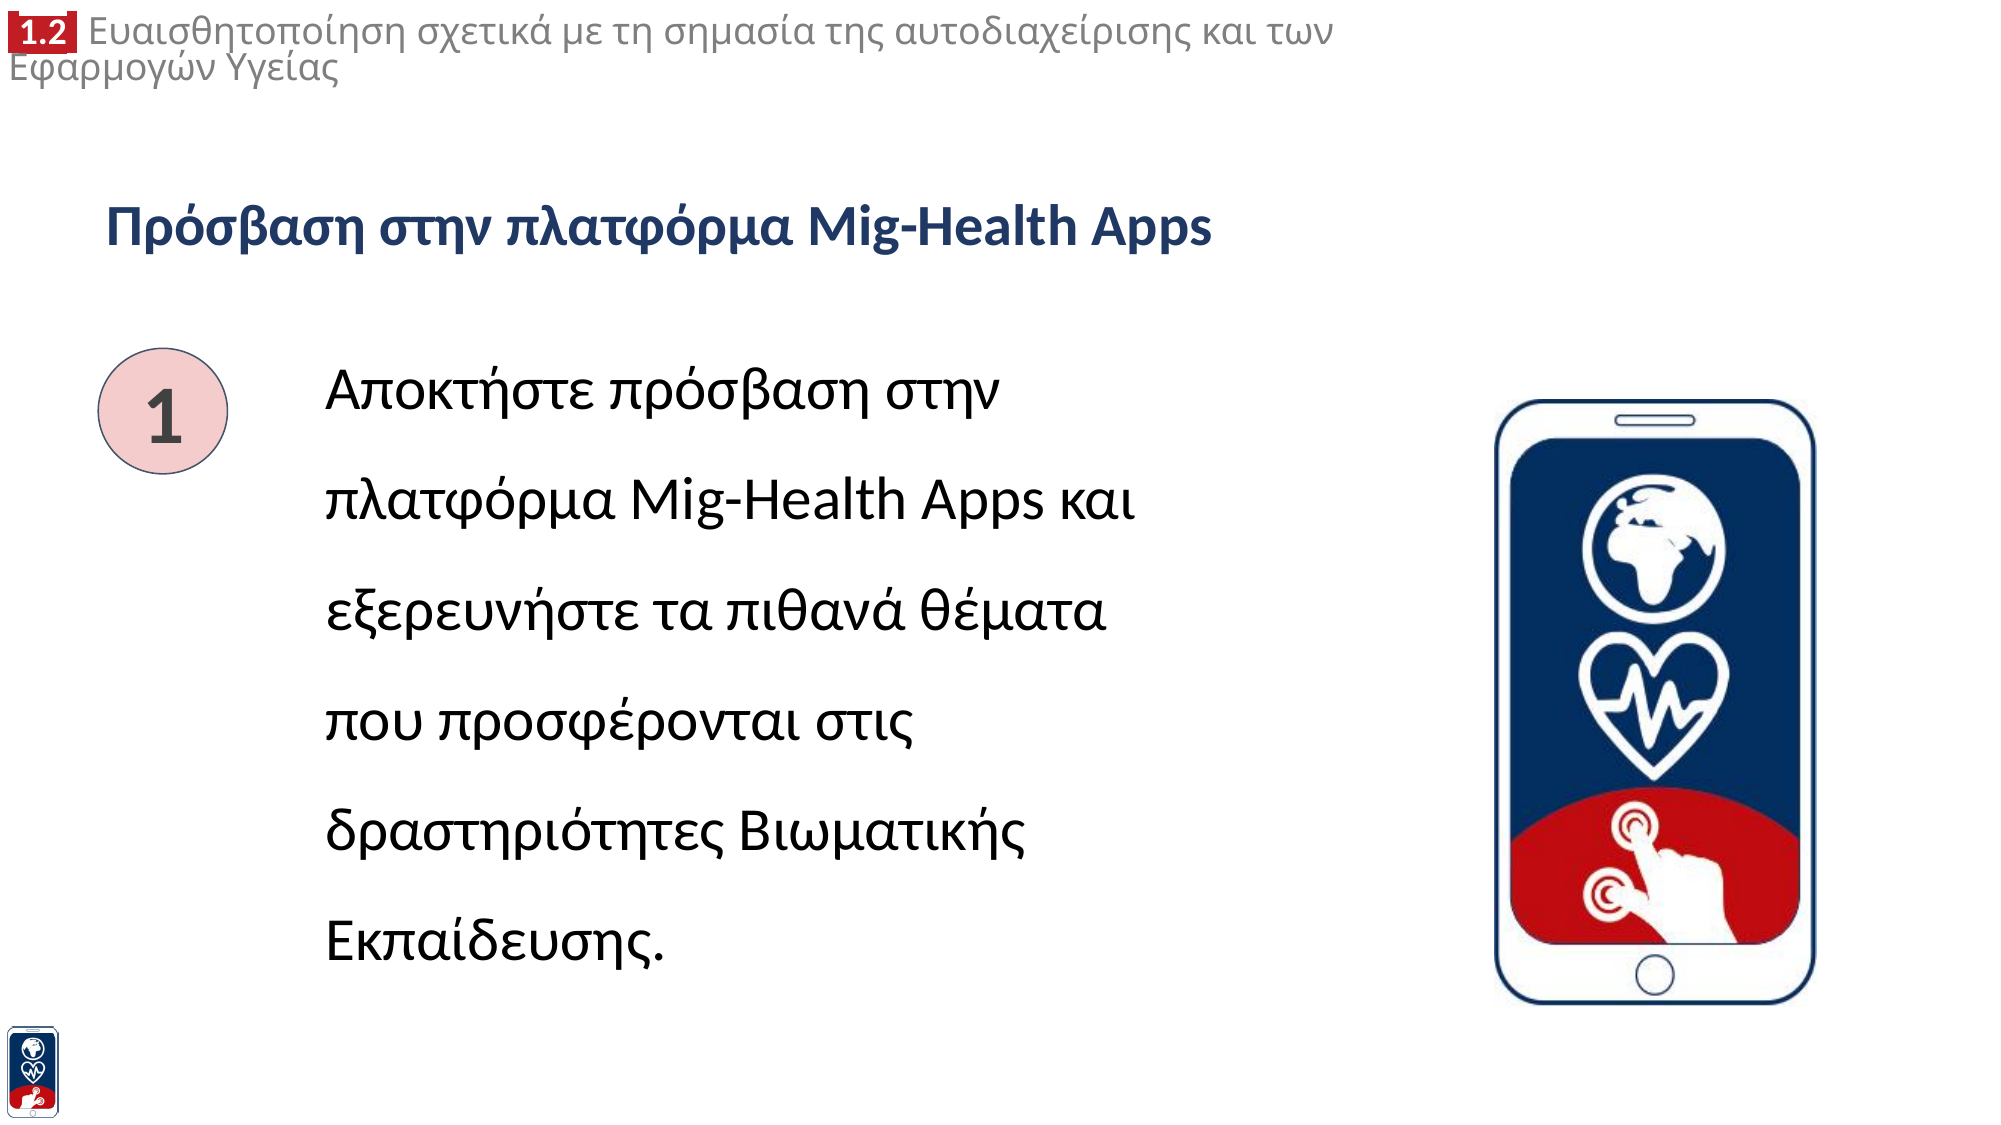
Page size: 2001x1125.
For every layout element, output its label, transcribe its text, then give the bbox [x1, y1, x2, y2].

text_box [98, 358, 127, 464]
picture [1494, 399, 1817, 1008]
picture [7, 1026, 59, 1118]
title Πρόσβαση στην πλατφόρμα Mig-Health Apps [91, 177, 1906, 277]
list Αποκτήστε πρόσβαση στην πλατφόρμα Mig-Health Apps και εξερευνήστε τα πιθανά θέματα που προσφέρονται στις δραστηριότητες Βιωματικής Εκπαίδευσης. [235, 304, 1196, 1103]
text_box 1 [127, 345, 235, 476]
